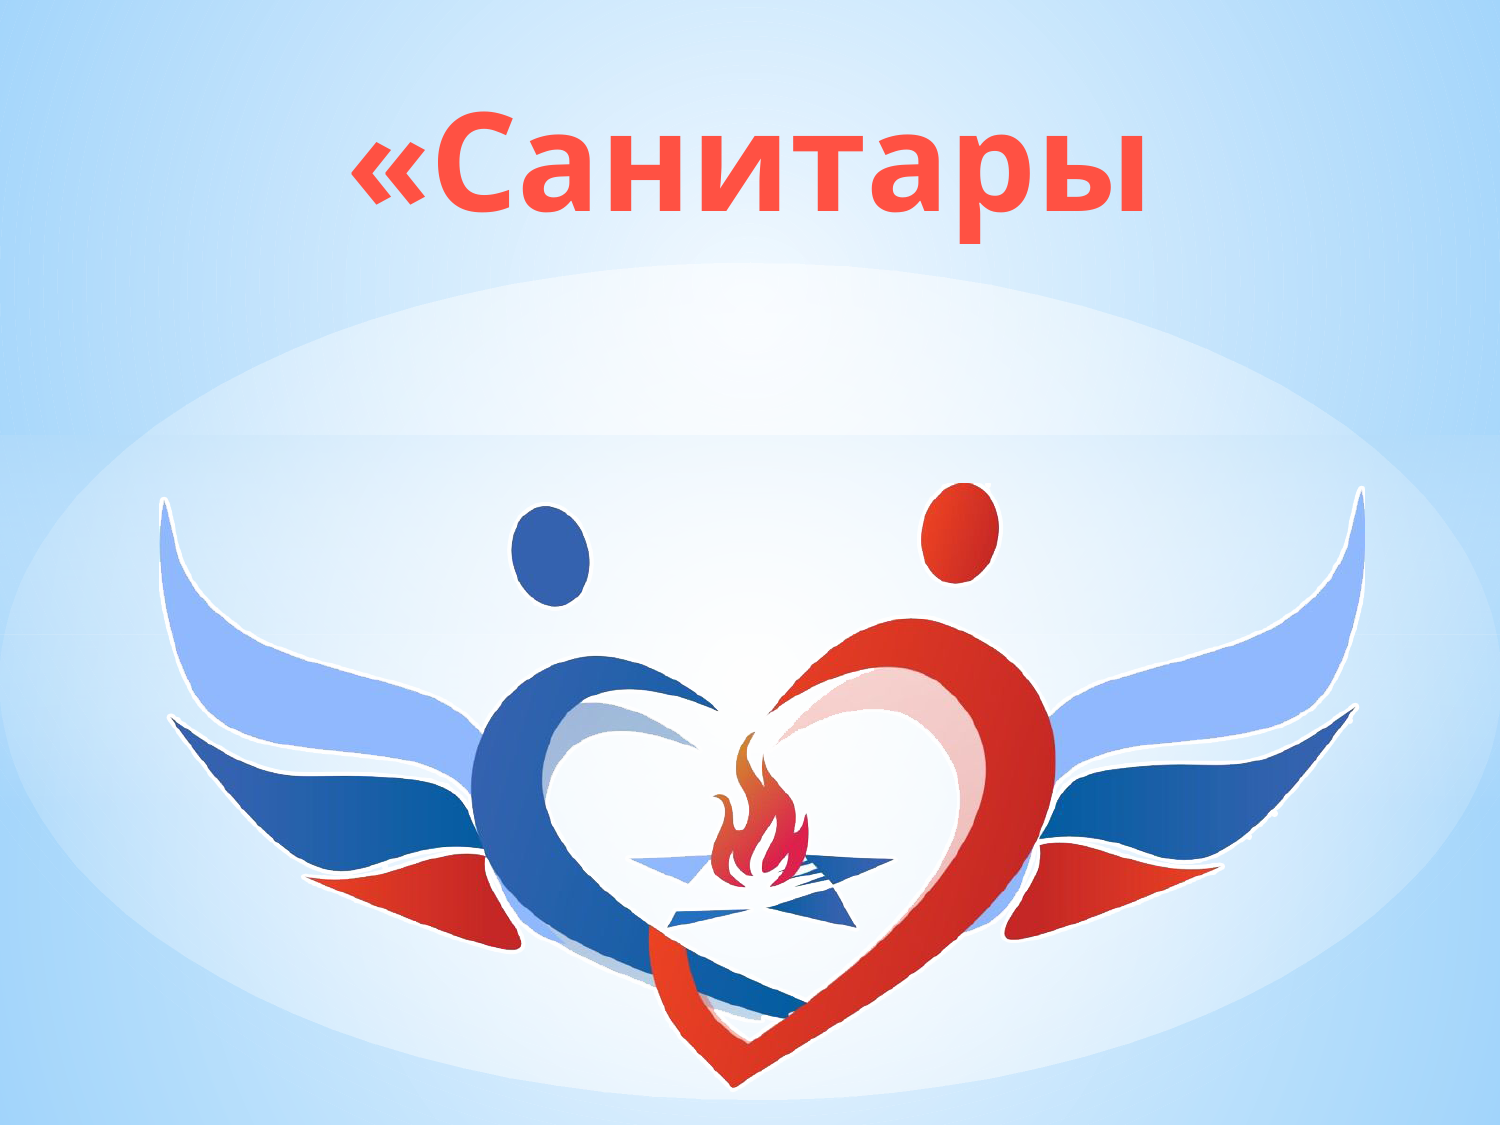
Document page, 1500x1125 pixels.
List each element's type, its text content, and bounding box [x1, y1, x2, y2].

picture [159, 483, 1365, 1105]
subtitle «Санитары [0, 66, 1500, 362]
